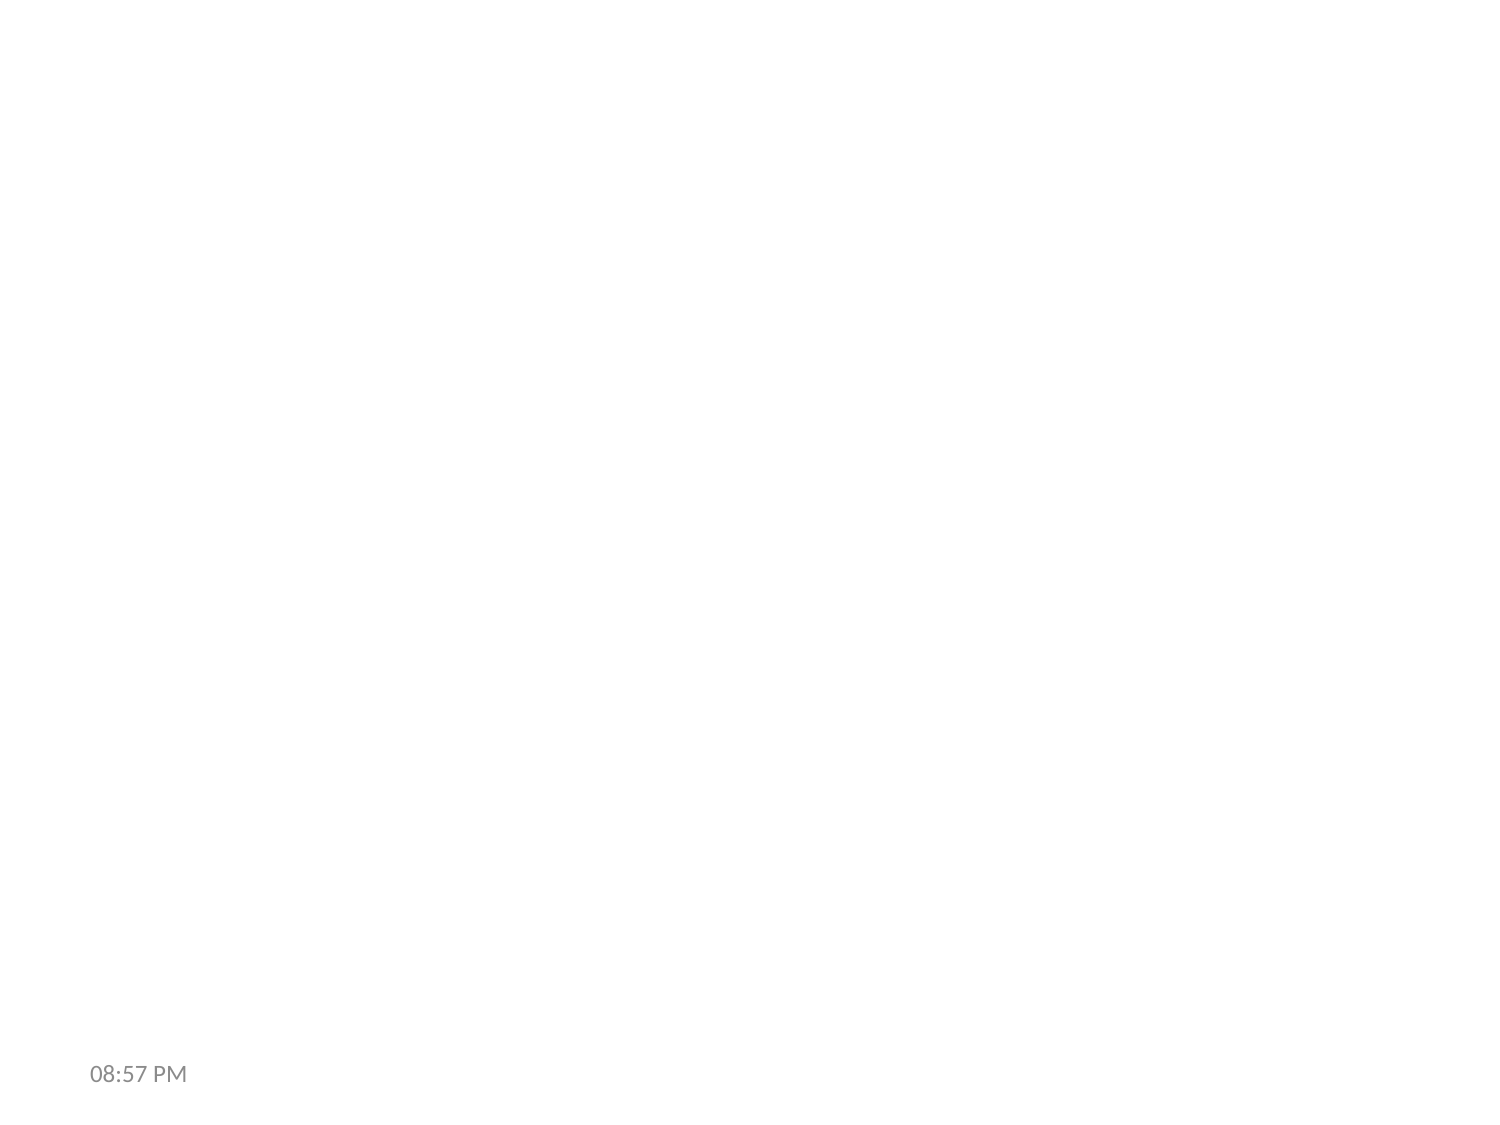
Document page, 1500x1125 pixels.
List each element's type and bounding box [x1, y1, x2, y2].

slide_number [75, 1042, 425, 1103]
